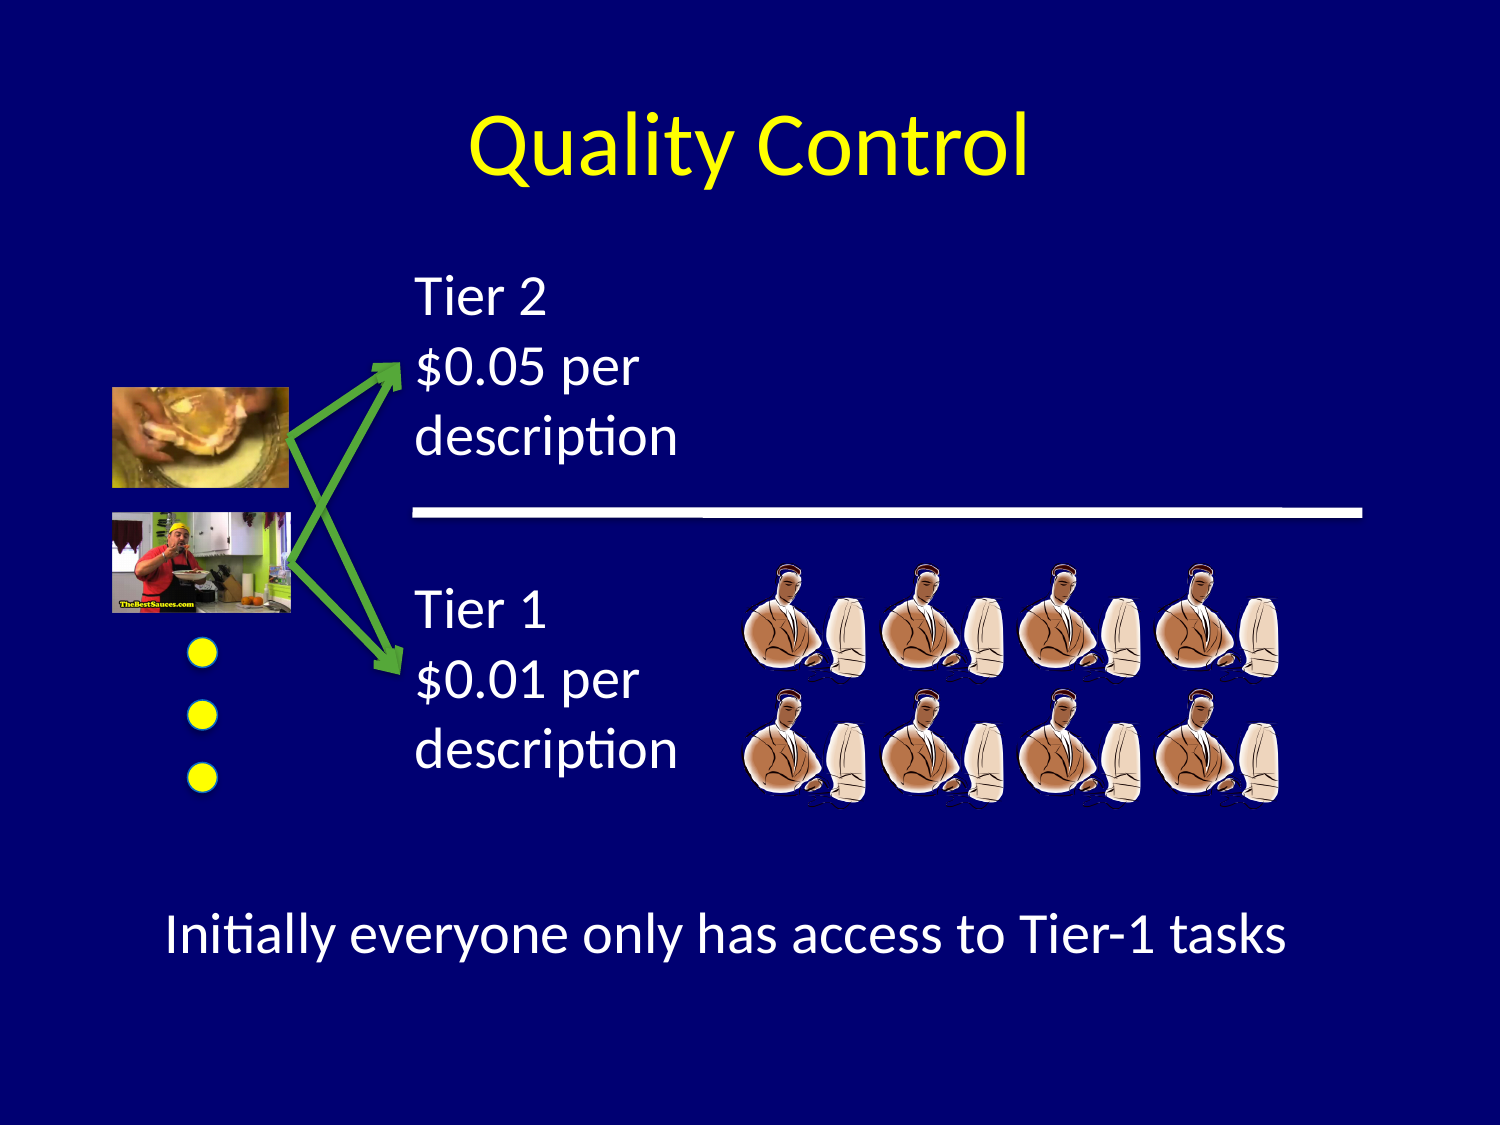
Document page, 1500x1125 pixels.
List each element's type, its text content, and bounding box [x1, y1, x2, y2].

text_box [186, 761, 219, 794]
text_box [289, 363, 401, 562]
text_box Tier 2 $0.05 per description [399, 249, 738, 475]
title Quality Control [75, 45, 1425, 233]
picture [1012, 687, 1141, 810]
picture [112, 387, 288, 488]
picture [874, 562, 1004, 685]
text_box [186, 636, 219, 669]
picture [1012, 562, 1141, 685]
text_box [289, 562, 401, 677]
picture [112, 512, 288, 613]
picture [737, 562, 866, 685]
picture [737, 687, 866, 810]
text_box Tier 1 $0.01 per description [399, 562, 725, 788]
picture [1149, 562, 1279, 685]
text_box Initially everyone only has access to Tier-1 tasks [149, 887, 1413, 973]
picture [1149, 687, 1279, 810]
picture [874, 687, 1004, 810]
text_box [186, 699, 219, 731]
